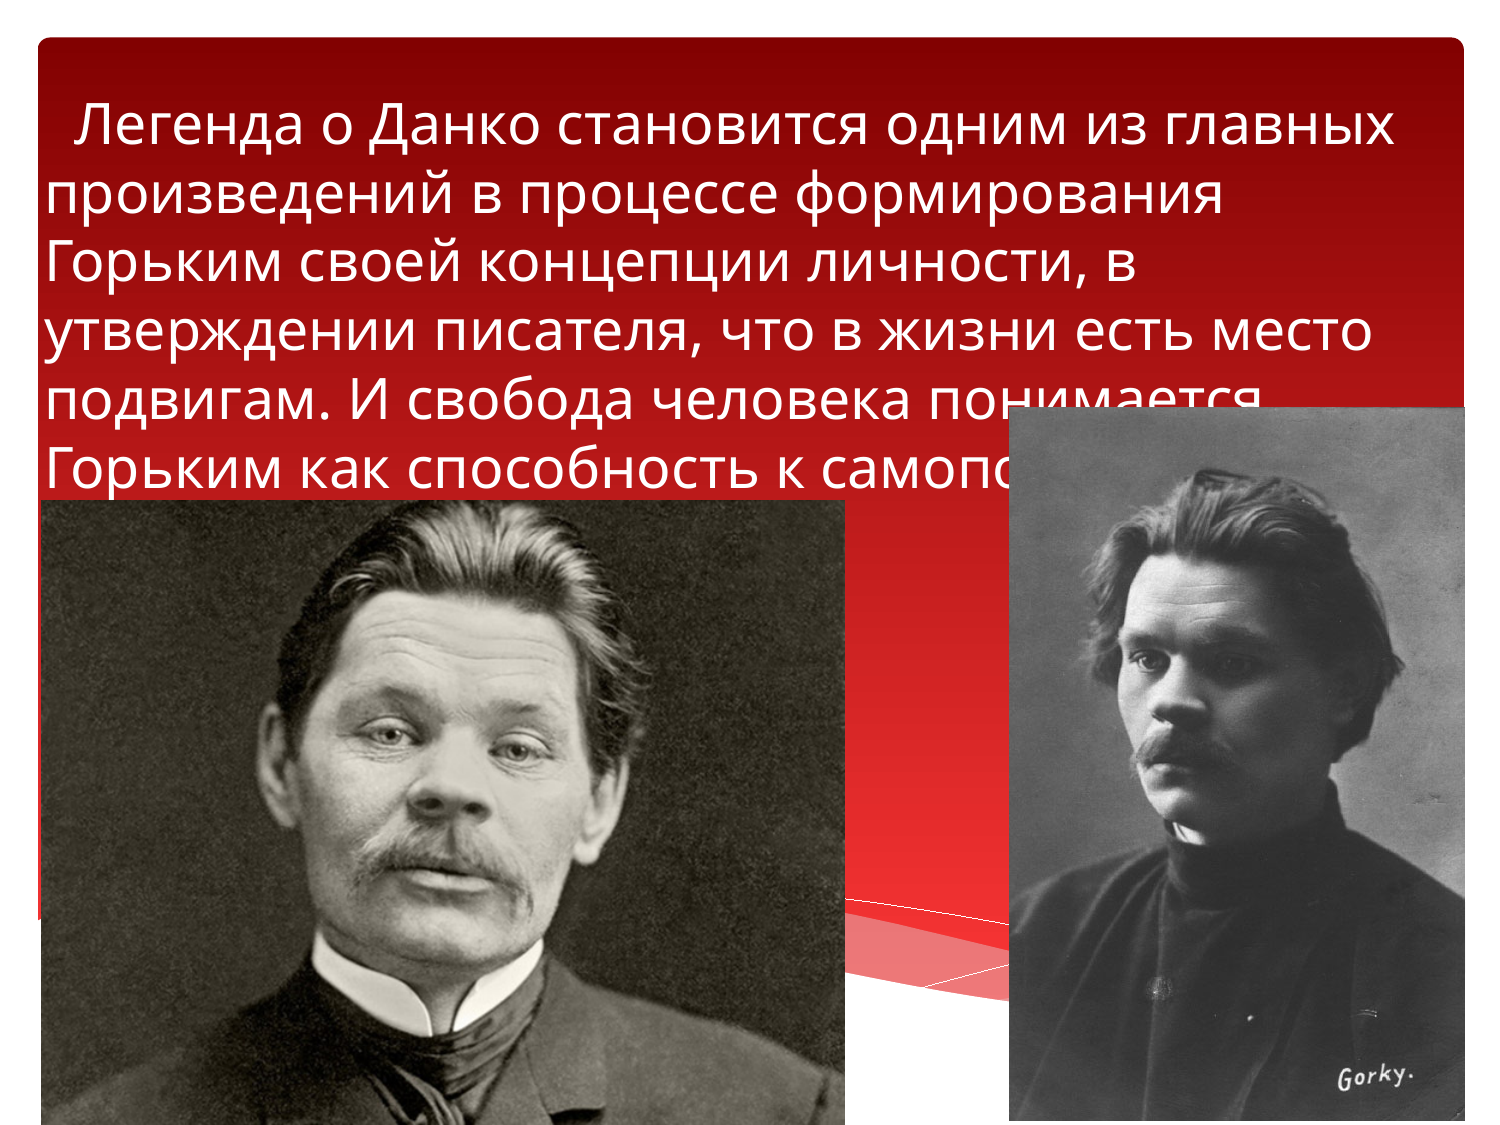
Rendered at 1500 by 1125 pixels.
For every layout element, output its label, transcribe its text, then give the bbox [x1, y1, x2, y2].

picture [40, 500, 845, 1125]
picture [1009, 407, 1465, 1122]
title Легенда о Данко становится одним из главных произведений в процессе формирования Горьким своей концепции личности, в утверждении писателя, что в жизни есть место подвигам. И свобода человека понимается Горьким как способность к самопожертвованию. [29, 30, 1453, 508]
